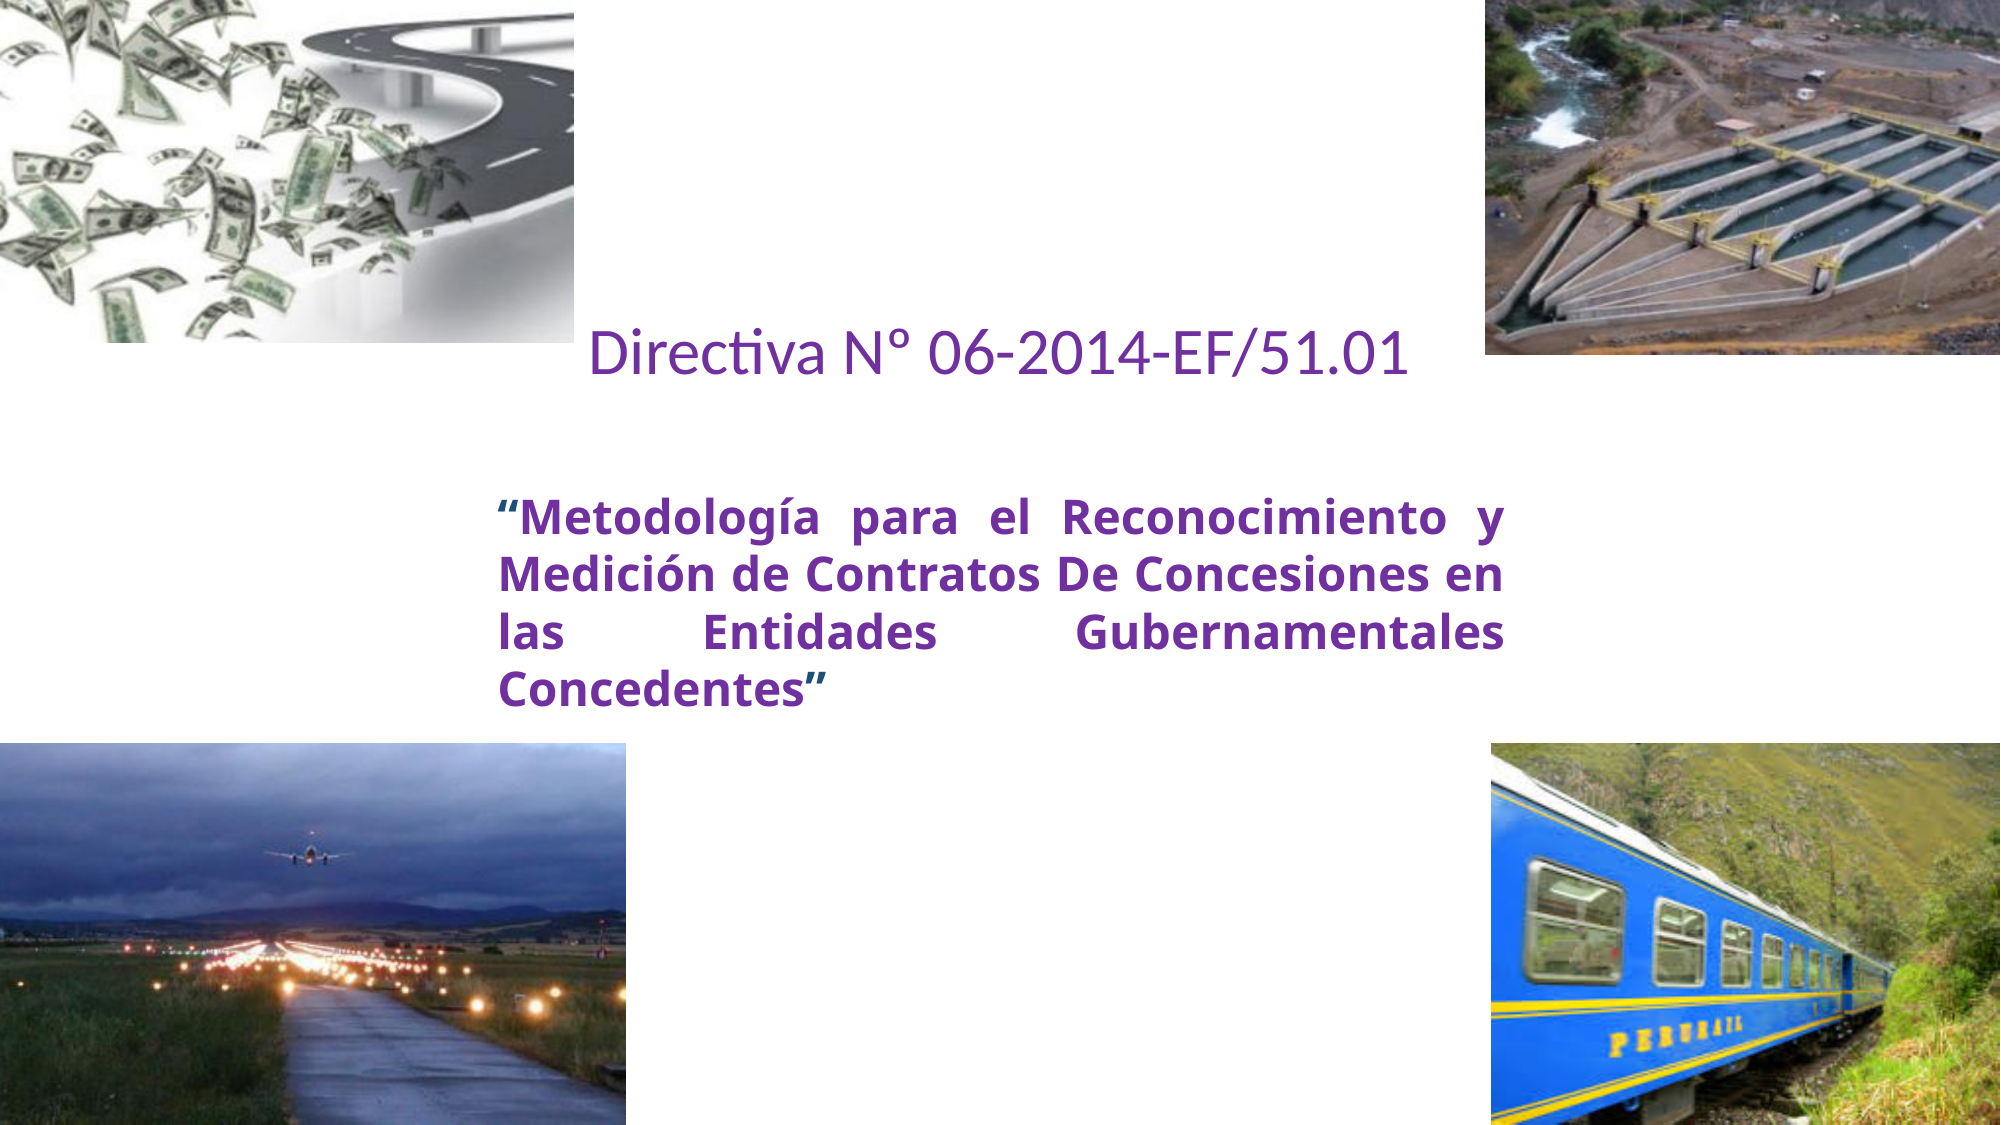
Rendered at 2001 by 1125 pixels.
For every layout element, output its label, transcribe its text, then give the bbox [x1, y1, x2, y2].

picture [1490, 743, 2000, 1125]
picture [0, 0, 574, 343]
text_box Directiva Nº 06-2014-EF/51.01 [573, 300, 1427, 396]
picture [0, 743, 626, 1125]
text_box “Metodología para el Reconocimiento y Medición de Contratos De Concesiones en las Entidades Gubernamentales Concedentes” [482, 478, 1521, 724]
picture [1485, 0, 2000, 355]
